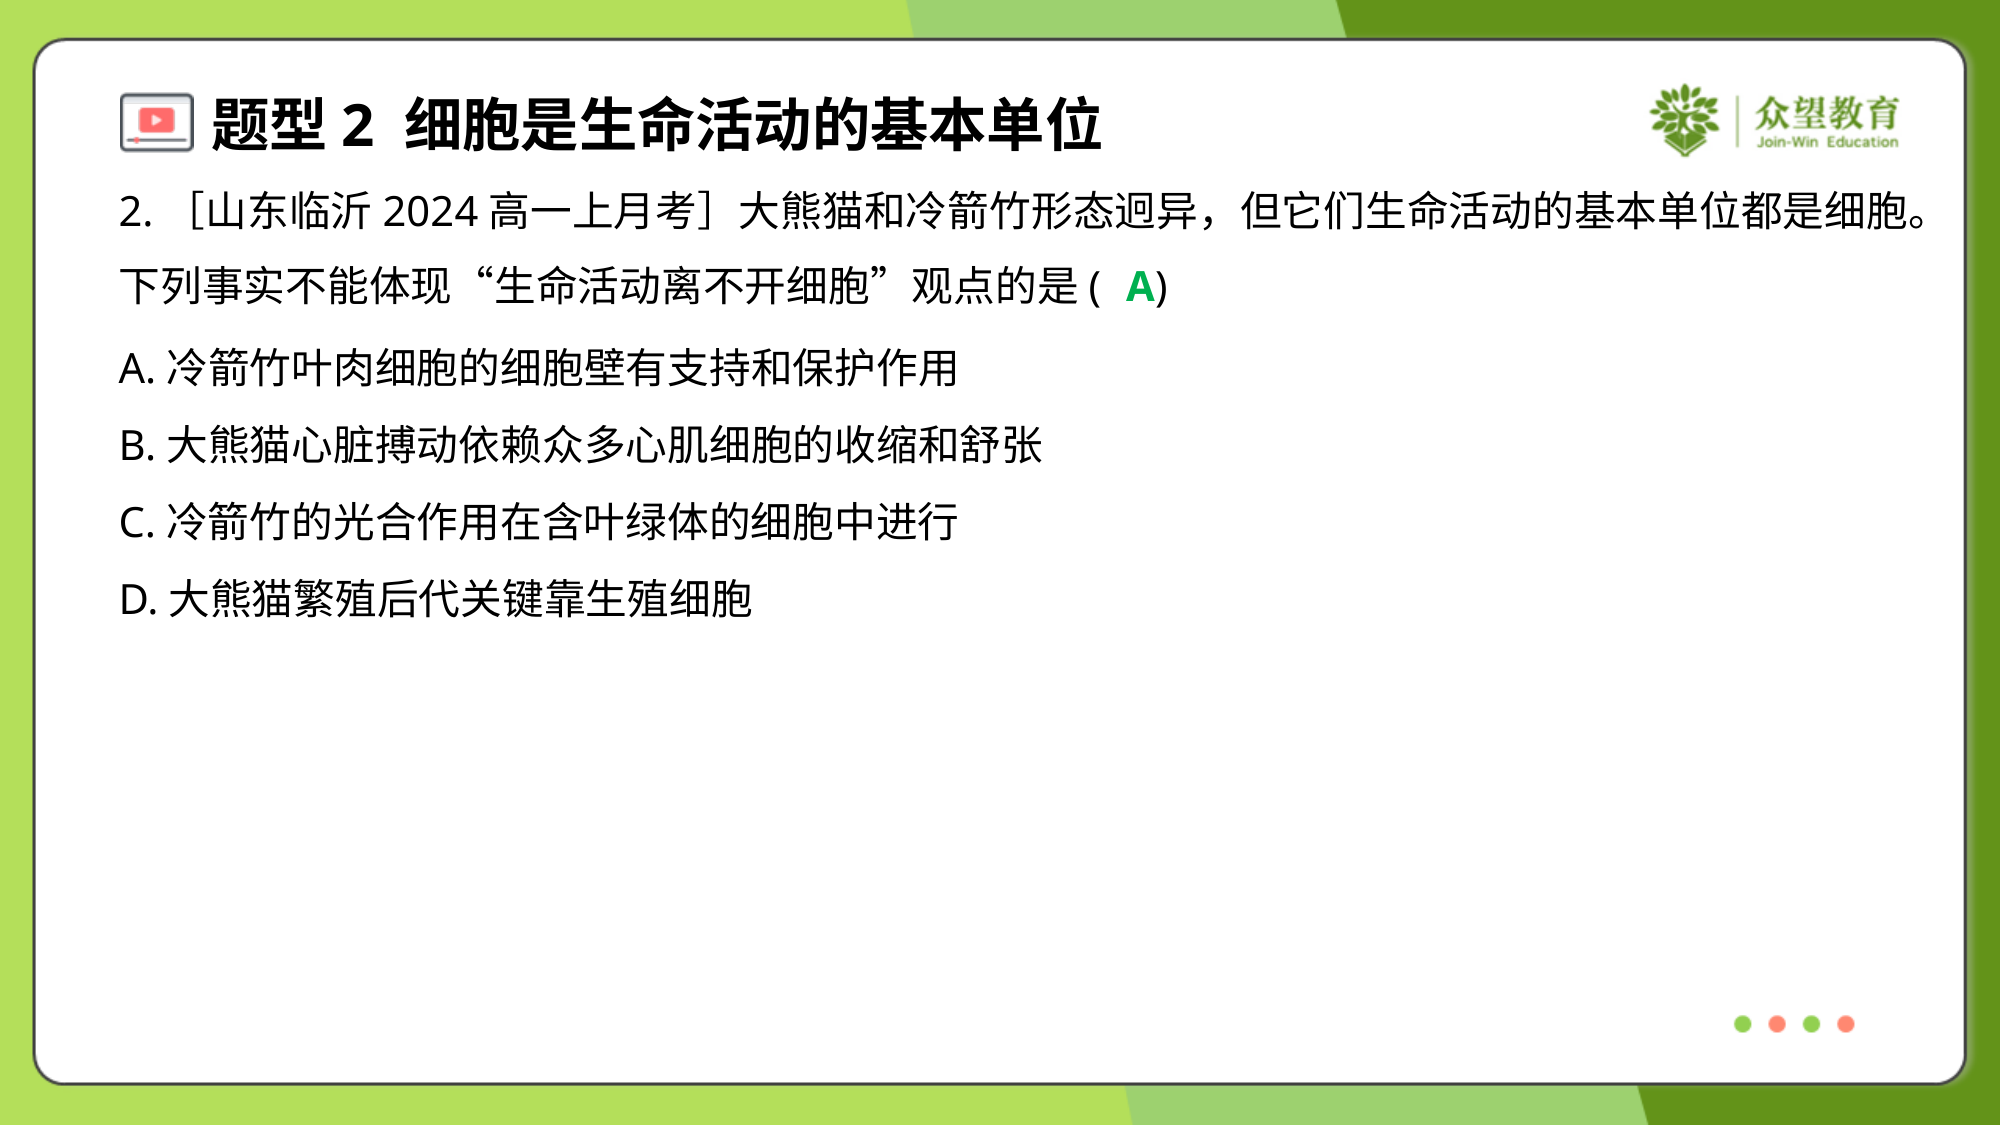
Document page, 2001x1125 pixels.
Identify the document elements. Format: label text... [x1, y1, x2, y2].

picture [0, 0, 2000, 1125]
text_box A.冷箭竹叶肉细胞的细胞壁有支持和保护作用 B.大熊猫心脏搏动依赖众多心肌细胞的收缩和舒张 C.冷箭竹的光合作用在含叶绿体的细胞中进行 D.大熊猫繁殖后代关键靠生殖细胞 [118, 317, 1883, 624]
text_box A [1109, 234, 1172, 310]
text_box 2.［山东临沂2024高一上月考］大熊猫和冷箭竹形态迥异，但它们生命活动的基本单位都是细胞。 下列事实不能体现“生命活动离不开细胞”观点的是( ) [118, 159, 1883, 310]
